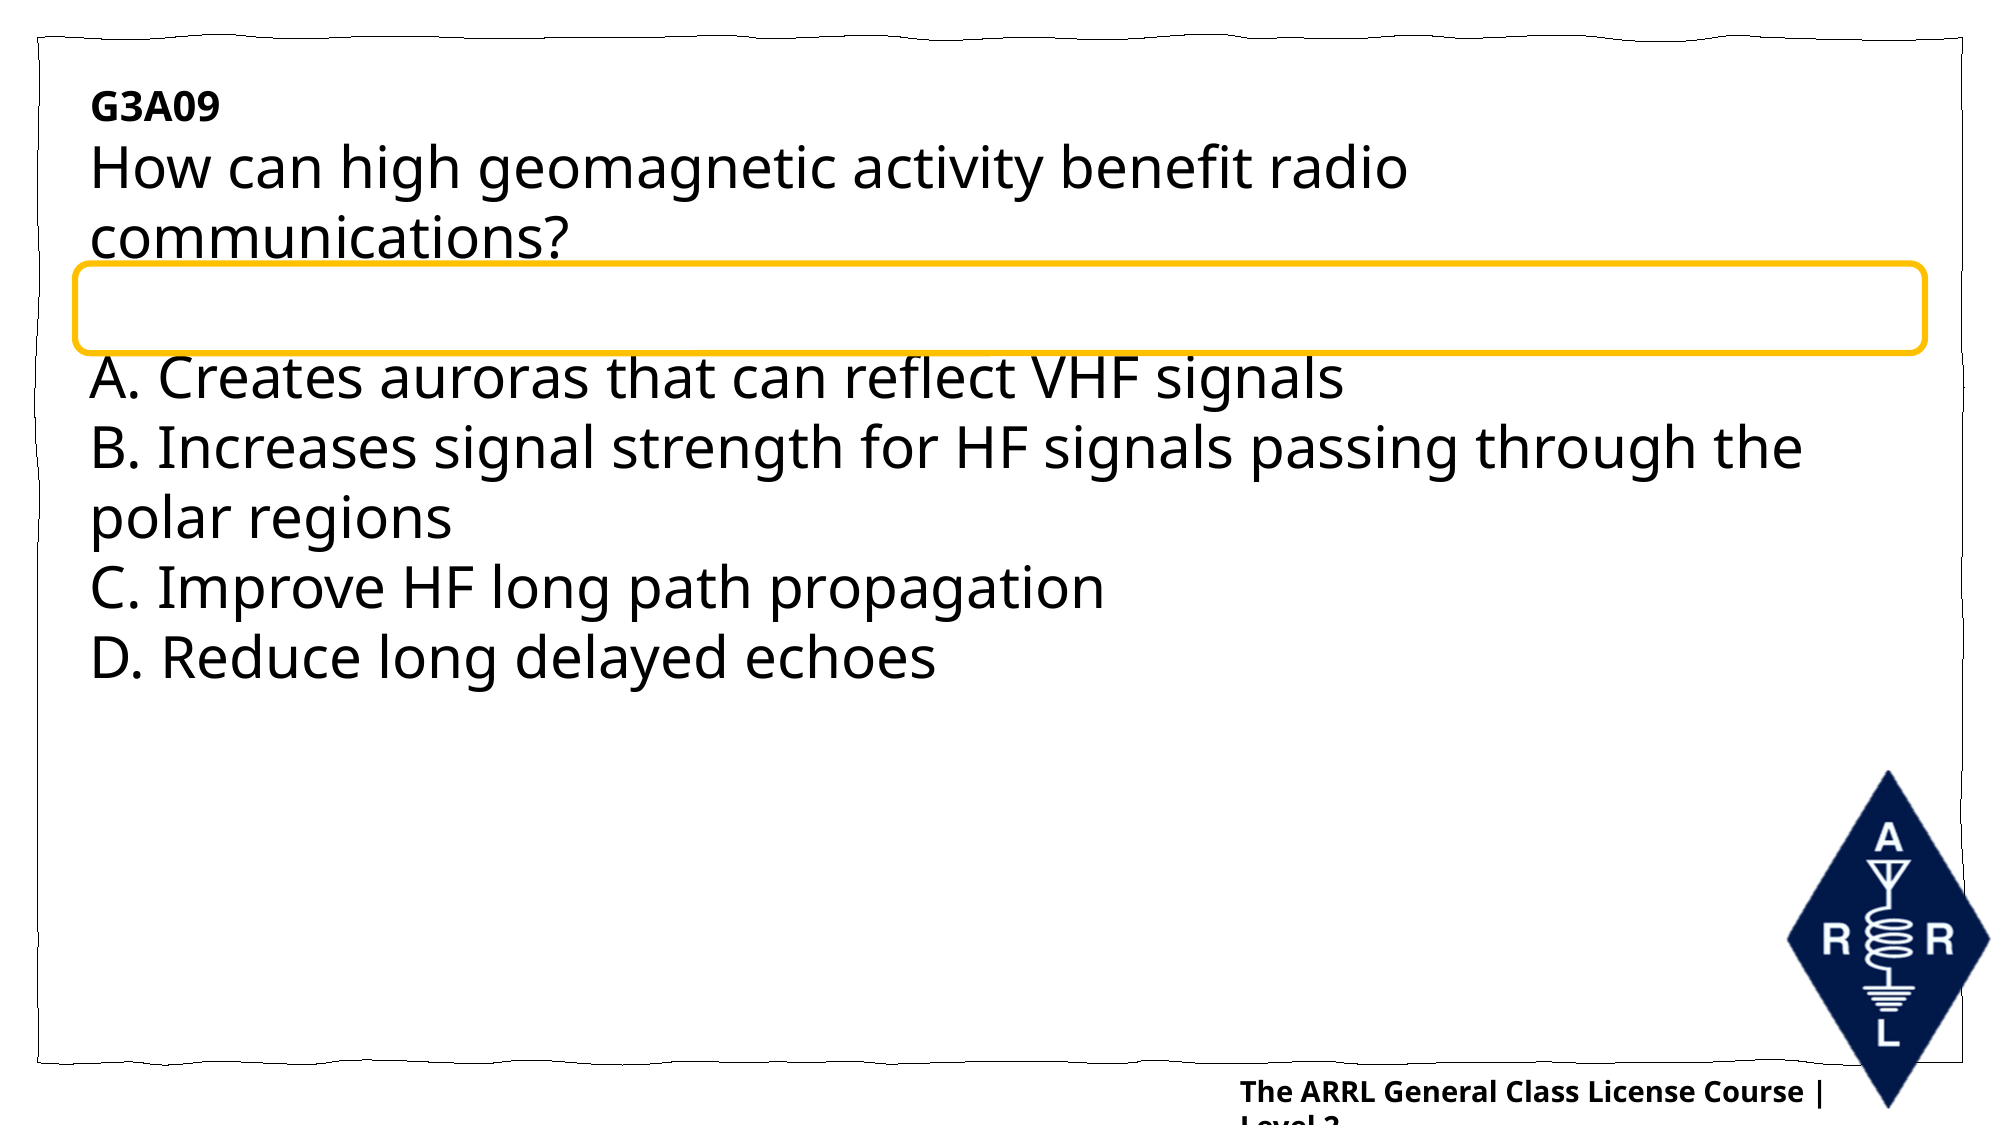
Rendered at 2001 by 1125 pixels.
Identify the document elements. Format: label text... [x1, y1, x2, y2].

picture [1773, 752, 1999, 1125]
text_box G3A09 How can high geomagnetic activity benefit radio communications? A. Creates auroras that can reflect VHF signals B. Increases signal strength for HF signals passing through the polar regions C. Improve HF long path propagation D. Reduce long delayed echoes [75, 72, 1850, 270]
text_box G3A09 How can high geomagnetic activity benefit radio communications? A. Creates auroras that can reflect VHF signals B. Increases signal strength for HF signals passing through the polar regions C. Improve HF long path propagation D. Reduce long delayed echoes [75, 346, 1850, 698]
text_box [73, 262, 1927, 355]
